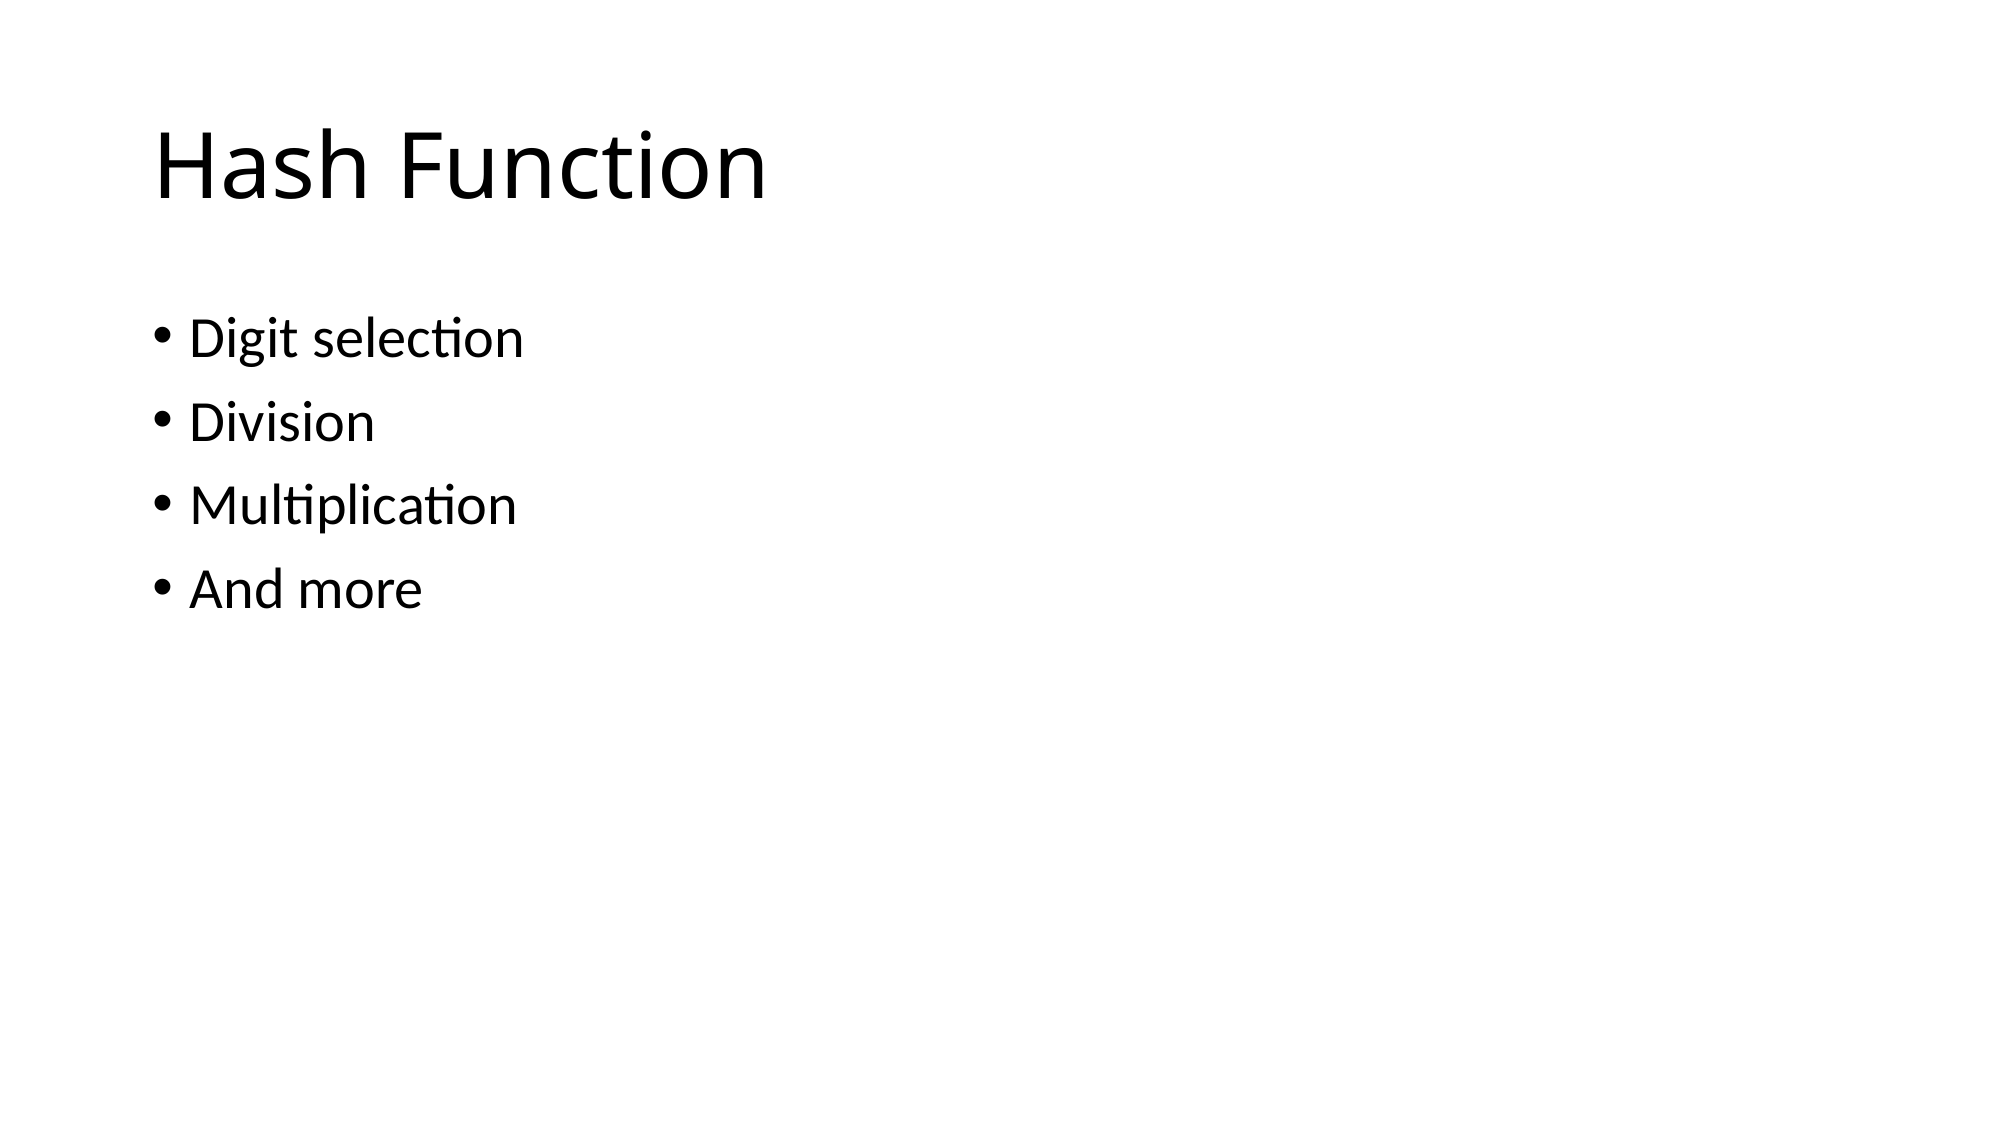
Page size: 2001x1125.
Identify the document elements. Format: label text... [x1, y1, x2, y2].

title Hash Function [137, 59, 1863, 278]
list Digit selection Division Multiplication And more [137, 299, 1863, 1014]
